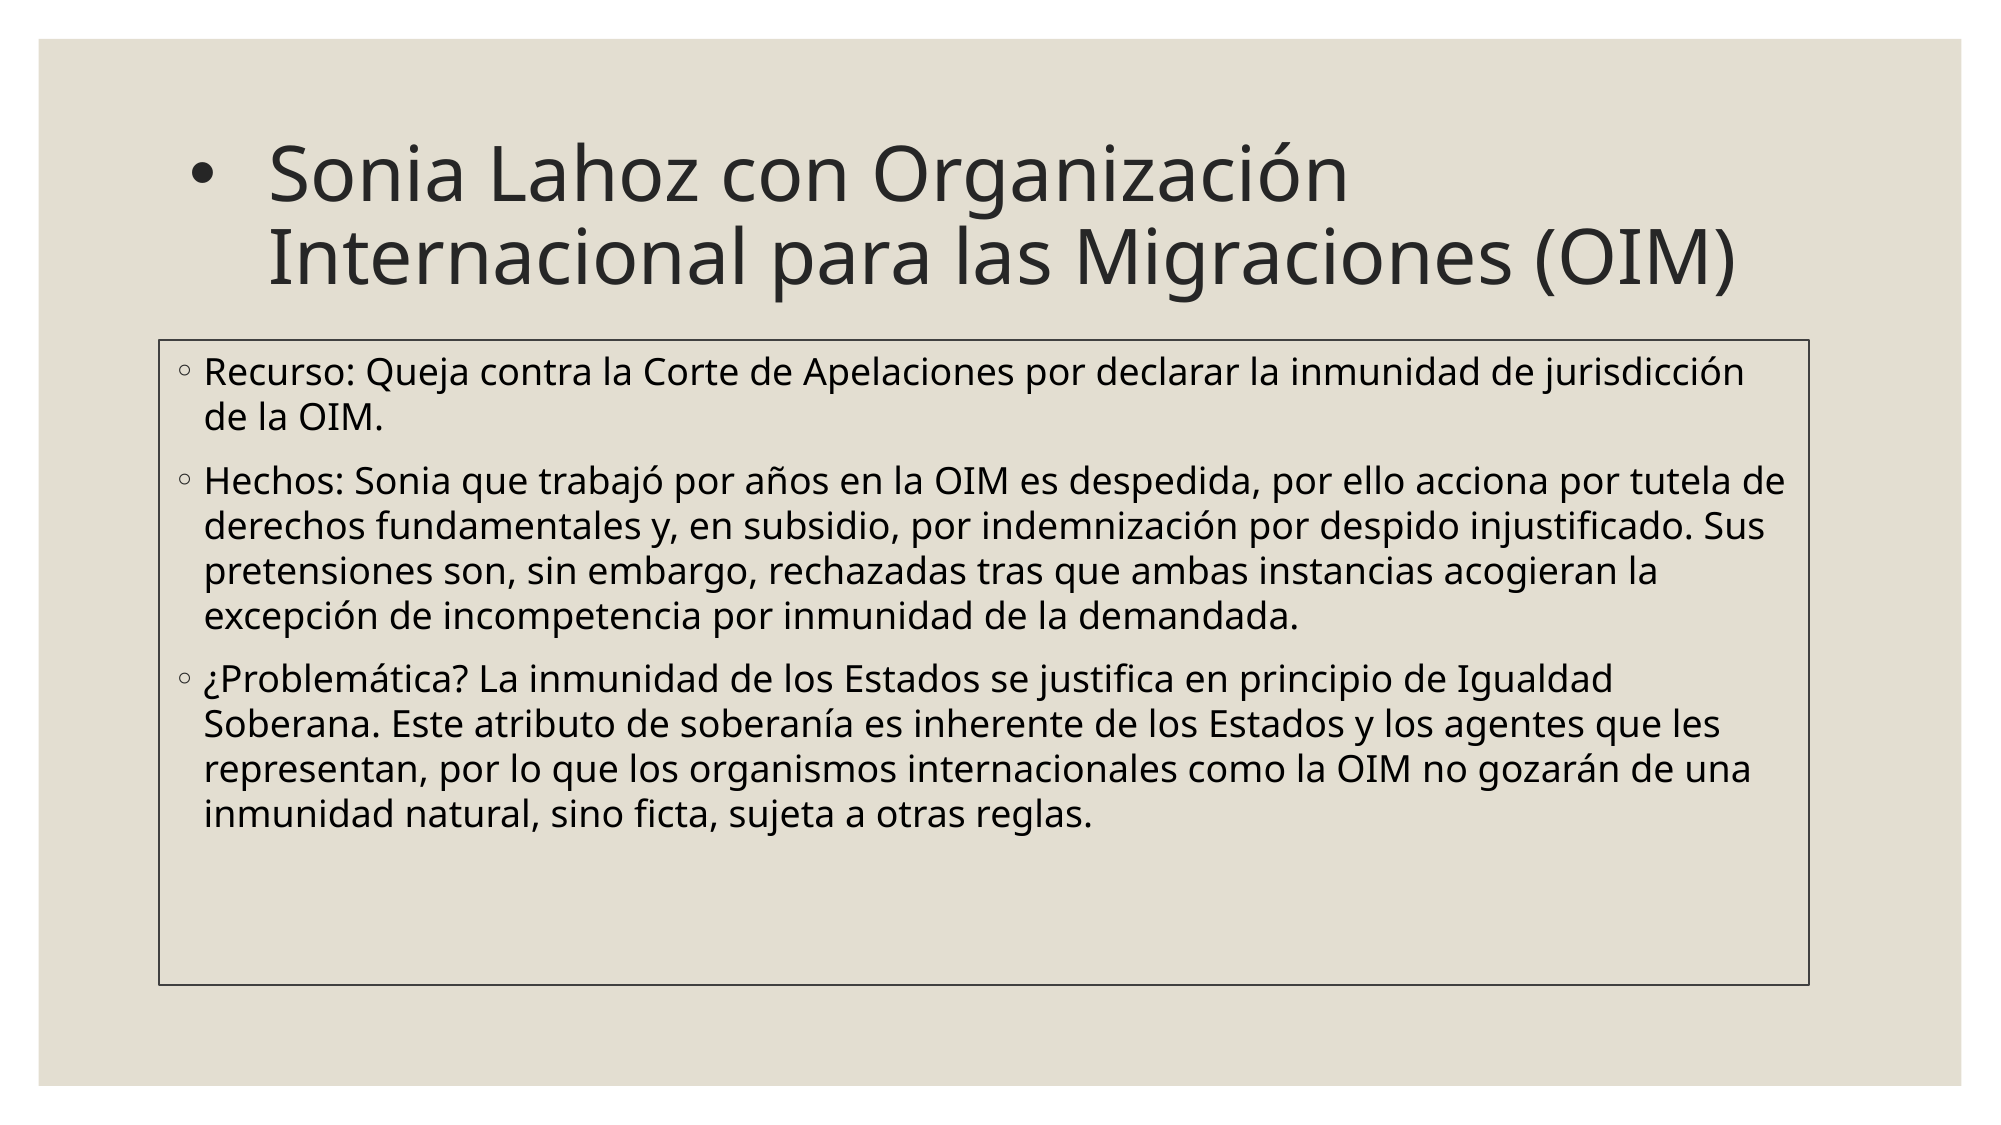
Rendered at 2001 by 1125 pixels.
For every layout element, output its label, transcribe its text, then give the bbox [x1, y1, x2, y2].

list Recurso: Queja contra la Corte de Apelaciones por declarar la inmunidad de jurisdicción de la OIM. Hechos: Sonia que trabajó por años en la OIM es despedida, por ello acciona por tutela de derechos fundamentales y, en subsidio, por indemnización por despido injustificado. Sus pretensiones son, sin embargo, rechazadas tras que ambas instancias acogieran la excepción de incompetencia por inmunidad de la demandada. ¿Problemática? La inmunidad de los Estados se justifica en principio de Igualdad Soberana. Este atributo de soberanía es inherente de los Estados y los agentes que les representan, por lo que los organismos internacionales como la OIM no gozarán de una inmunidad natural, sino ficta, sujeta a otras reglas. [158, 340, 1809, 986]
title Sonia Lahoz con Organización Internacional para las Migraciones (OIM) [174, 105, 1825, 331]
